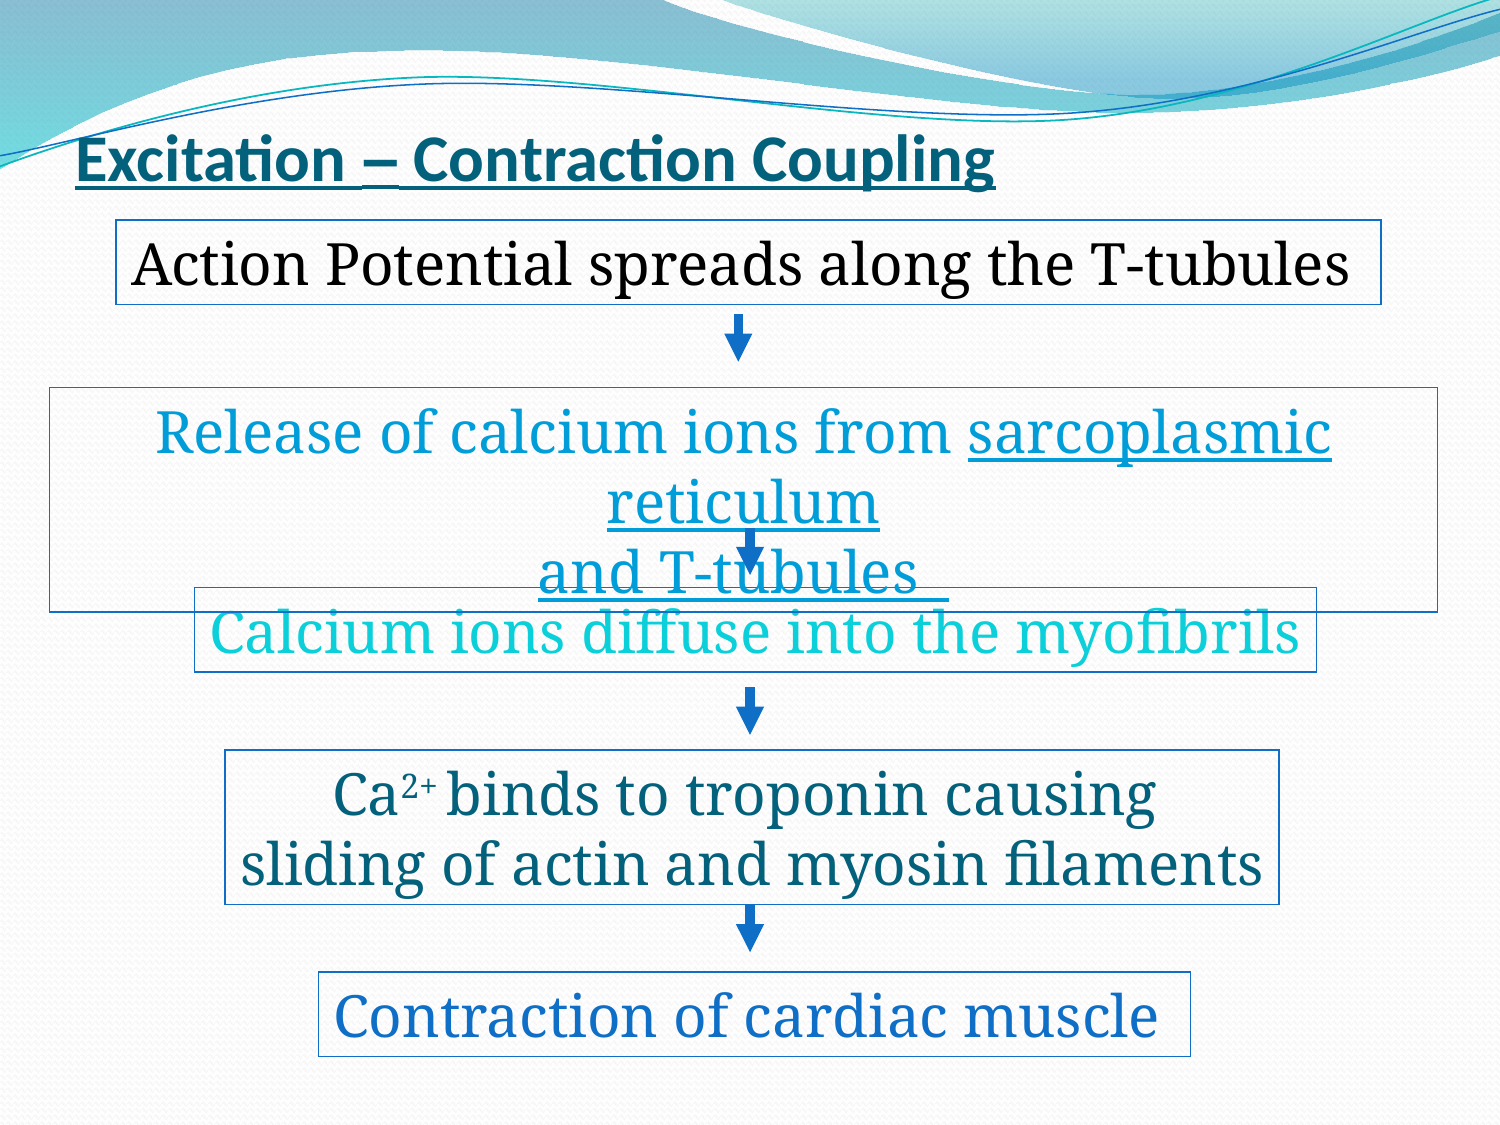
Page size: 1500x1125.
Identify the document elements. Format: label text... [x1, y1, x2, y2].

title Excitation – Contraction Coupling [75, 7, 1425, 195]
text_box Ca2+ binds to troponin causing sliding of actin and myosin filaments [225, 749, 1280, 905]
text_box [743, 904, 757, 953]
text_box [732, 314, 745, 362]
text_box [743, 527, 757, 575]
text_box [743, 687, 757, 735]
text_box Release of calcium ions from sarcoplasmic reticulum and T-tubules [49, 387, 1438, 613]
text_box Action Potential spreads along the T-tubules [116, 220, 1381, 305]
text_box Contraction of cardiac muscle [318, 971, 1191, 1057]
text_box Calcium ions diffuse into the myofibrils [194, 613, 1317, 673]
